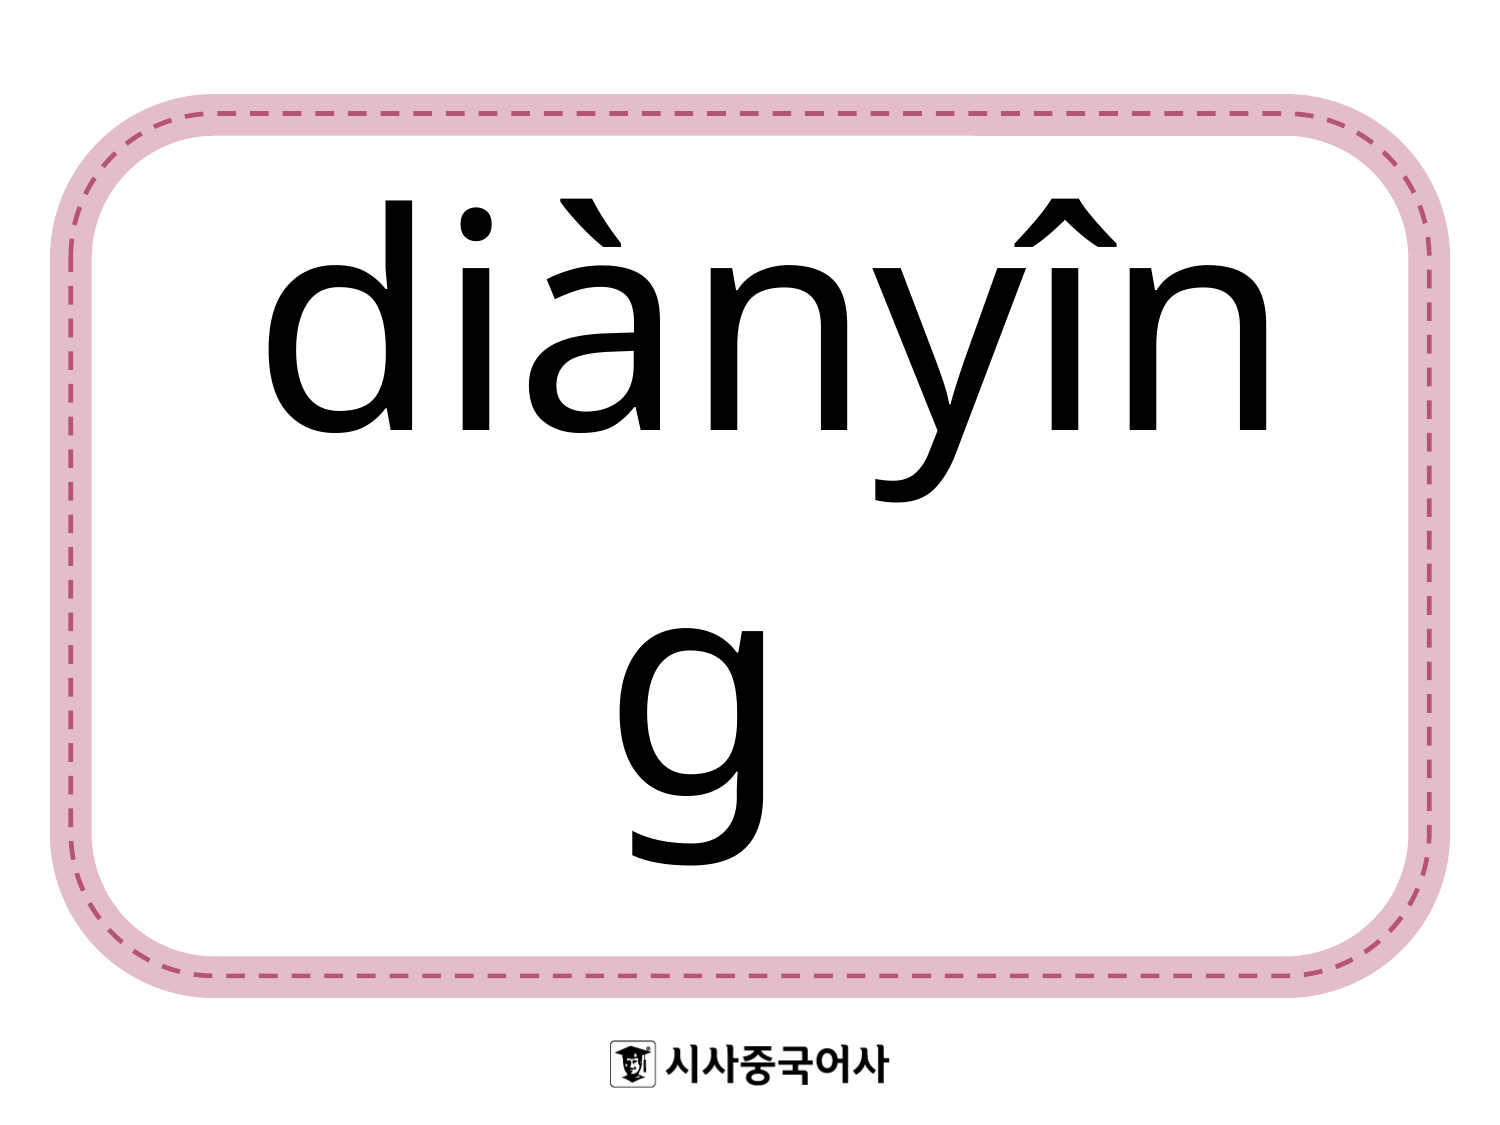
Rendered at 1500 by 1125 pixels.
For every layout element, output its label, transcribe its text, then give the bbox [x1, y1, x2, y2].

text_box diànyîng [167, 159, 1376, 823]
picture [602, 1034, 898, 1094]
